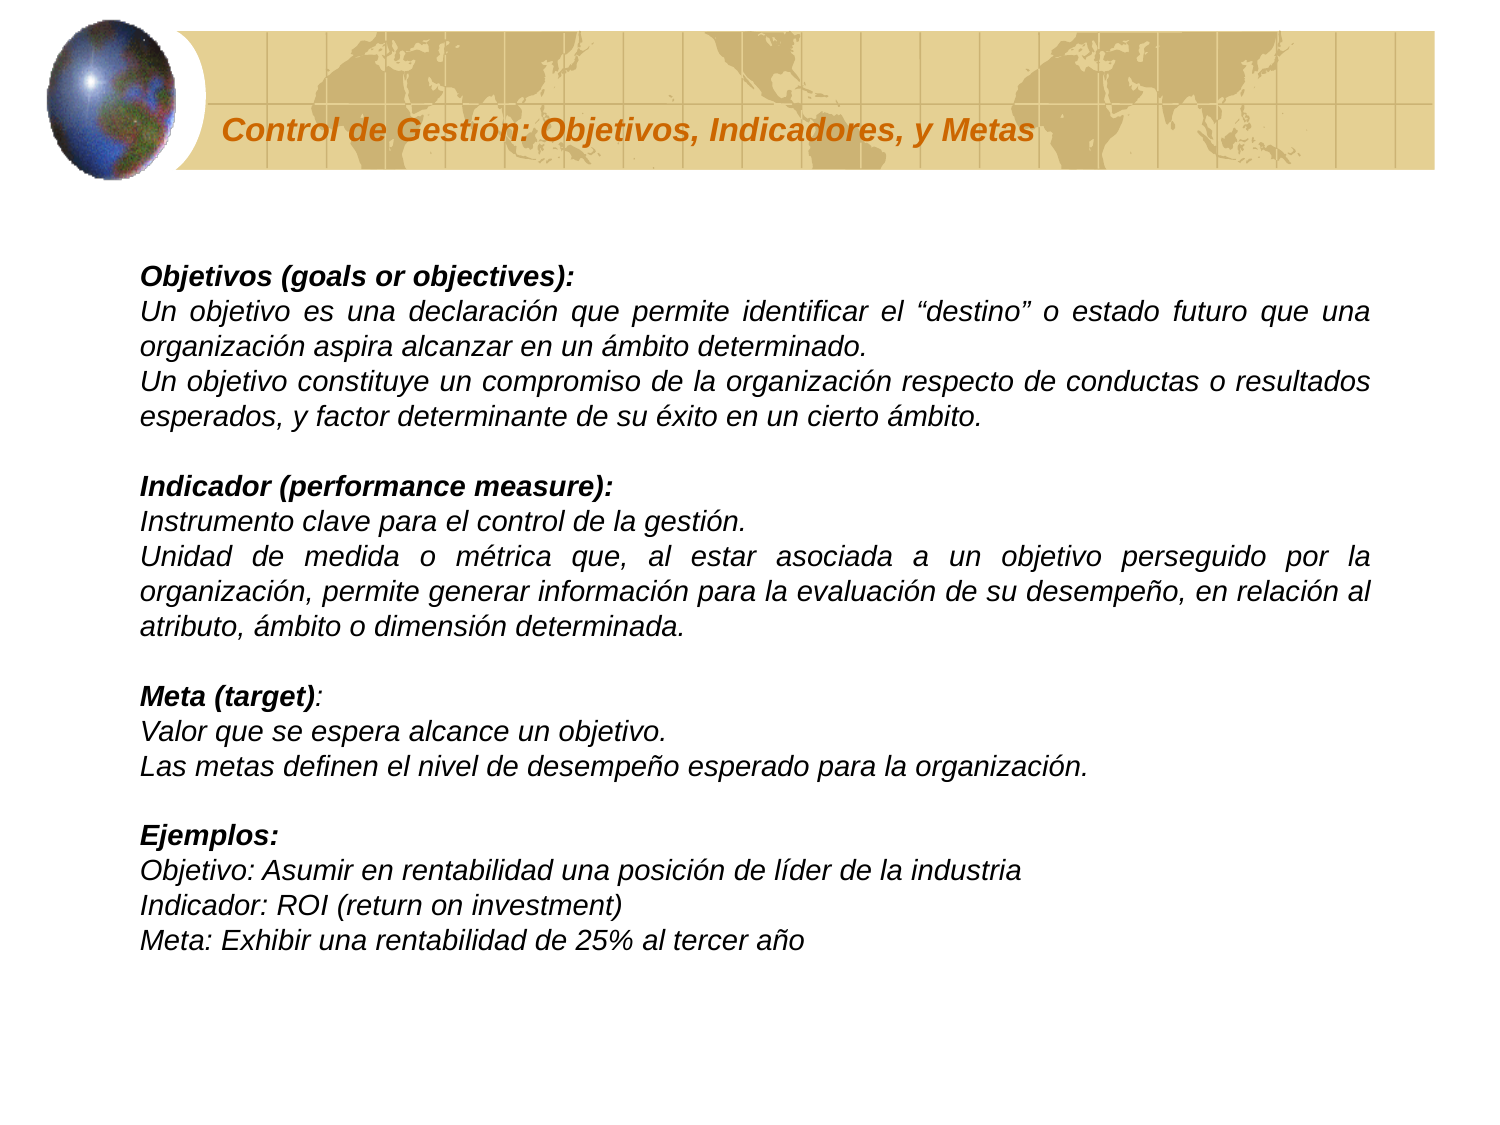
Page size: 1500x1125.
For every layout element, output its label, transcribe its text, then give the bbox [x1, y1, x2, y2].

text_box Control de Gestión: Objetivos, Indicadores, y Metas [206, 78, 1194, 179]
picture [42, 14, 190, 185]
text_box Objetivos (goals or objectives): Un objetivo es una declaración que permite identificar el “destino” o estado futuro que una organización aspira alcanzar en un ámbito determinado. Un objetivo constituye un compromiso de la organización respecto de conductas o resultados esperados, y factor determinante de su éxito en un cierto ámbito. Indicador (performance measure): Instrumento clave para el control de la gestión. Unidad de medida o métrica que, al estar asociada a un objetivo perseguido por la organización, permite generar información para la evaluación de su desempeño, en relación al atributo, ámbito o dimensión determinada. Meta (target): Valor que se espera alcance un objetivo. Las metas definen el nivel de desempeño esperado para la organización. Ejemplos: Objetivo: Asumir en rentabilidad una posición de líder de la industria Indicador: ROI (return on investment) Meta: Exhibir una rentabilidad de 25% al tercer año [124, 249, 1388, 1025]
